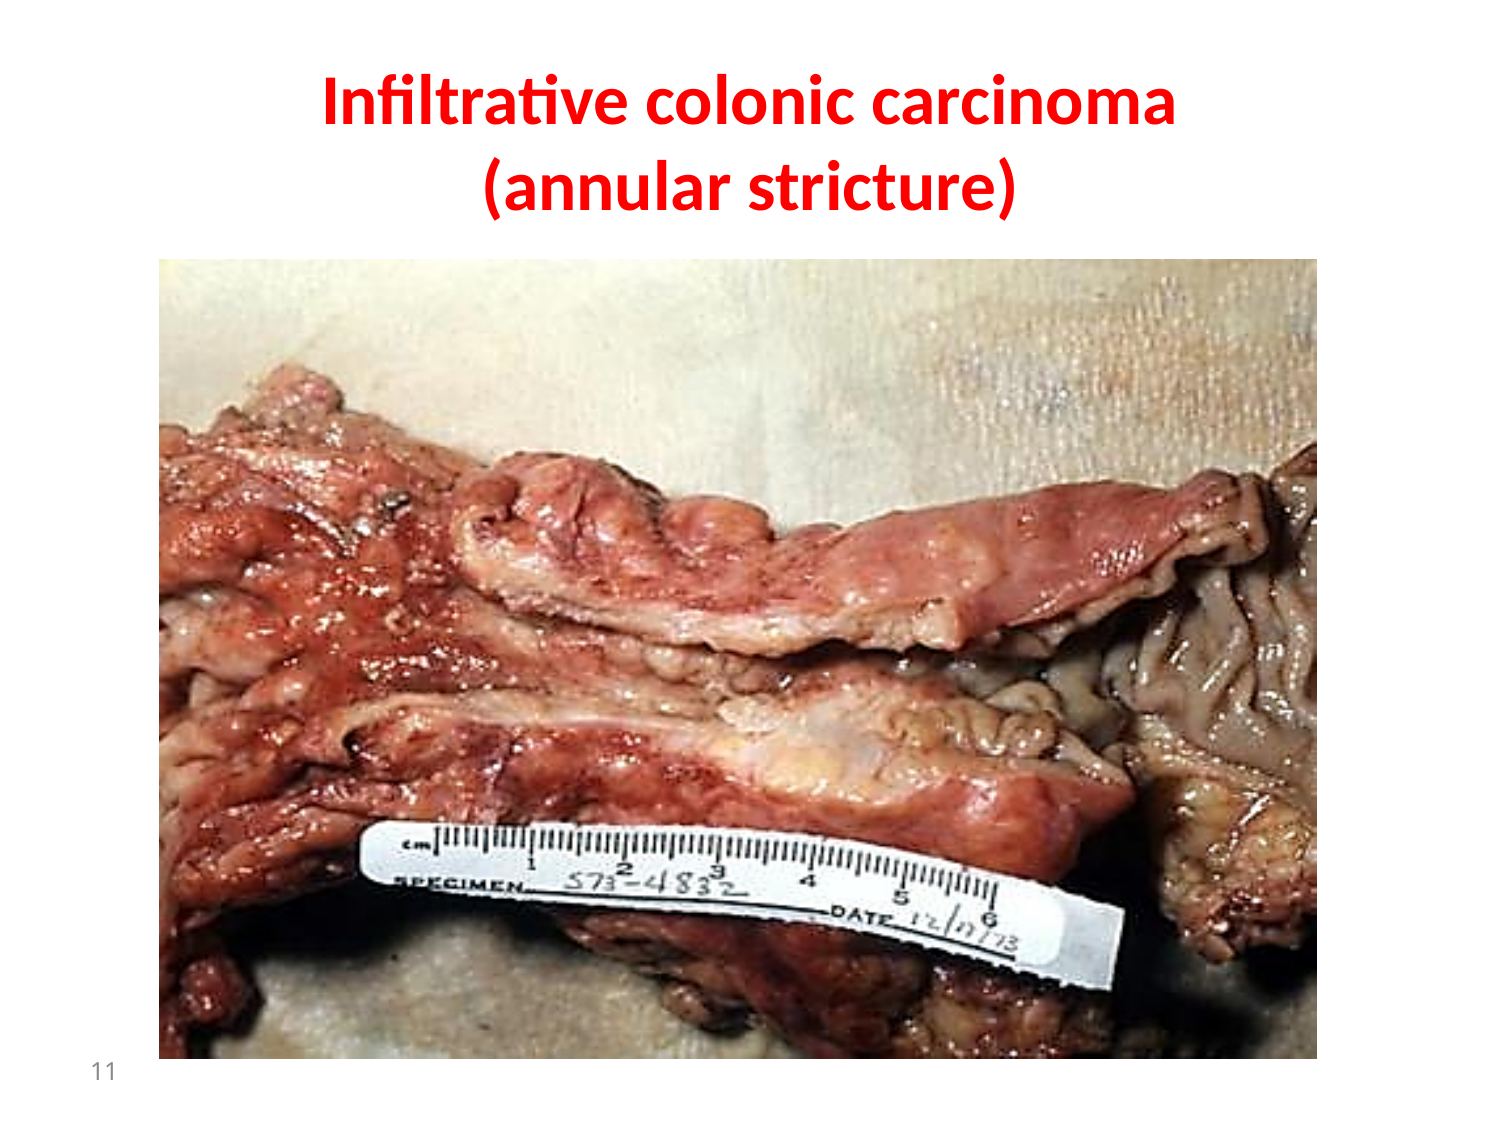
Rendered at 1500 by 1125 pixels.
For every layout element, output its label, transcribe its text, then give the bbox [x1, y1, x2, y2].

picture [159, 259, 1318, 1060]
title Infiltrative colonic carcinoma (annular stricture) [75, 45, 1425, 233]
slide_number 11 [75, 1042, 425, 1103]
